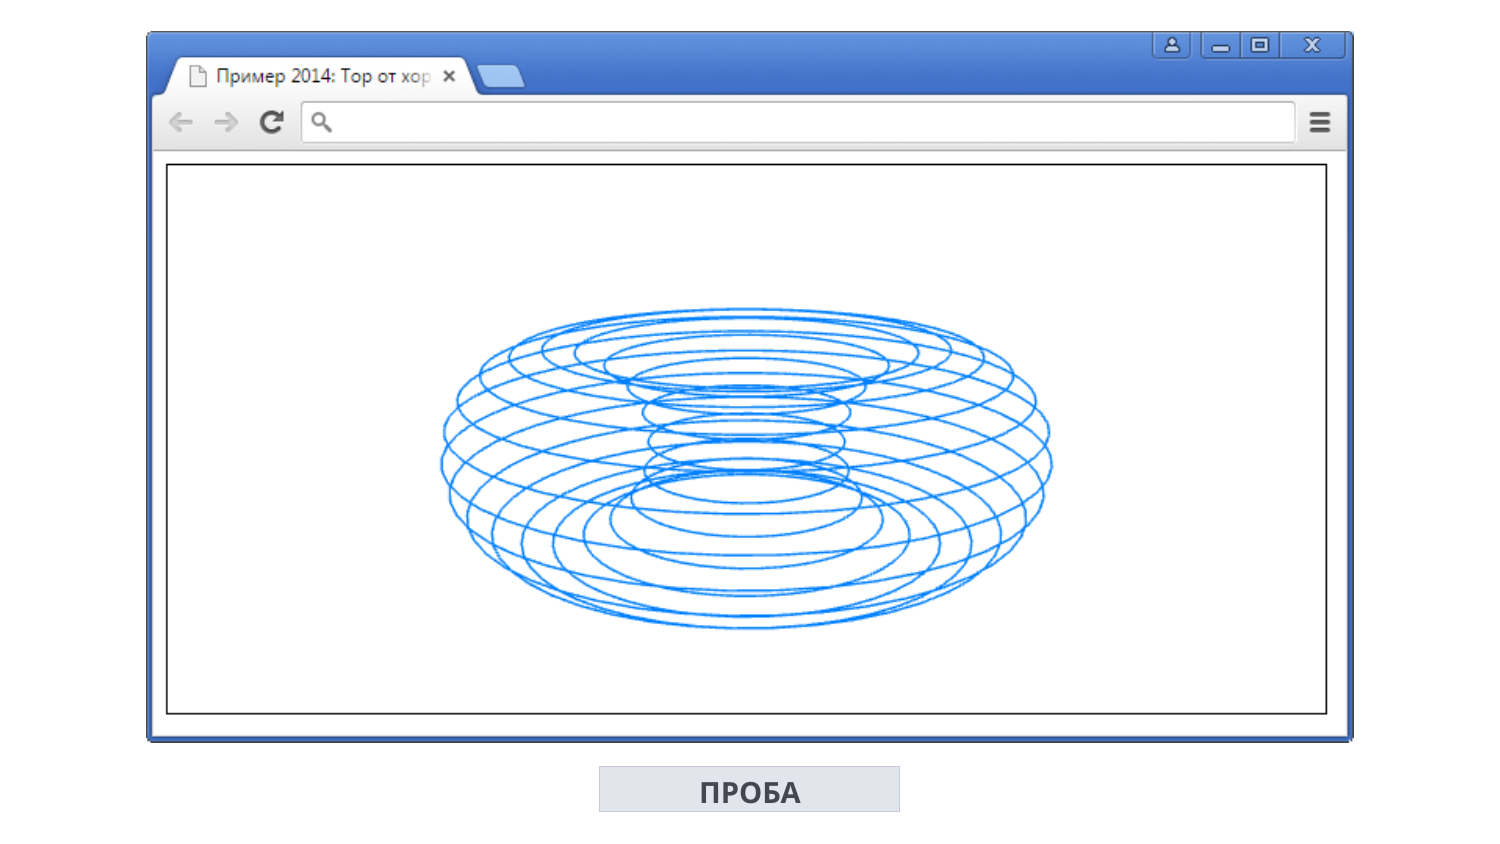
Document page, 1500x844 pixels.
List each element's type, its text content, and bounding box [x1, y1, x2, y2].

picture [146, 31, 1354, 744]
text_box ПРОБА [599, 766, 900, 812]
